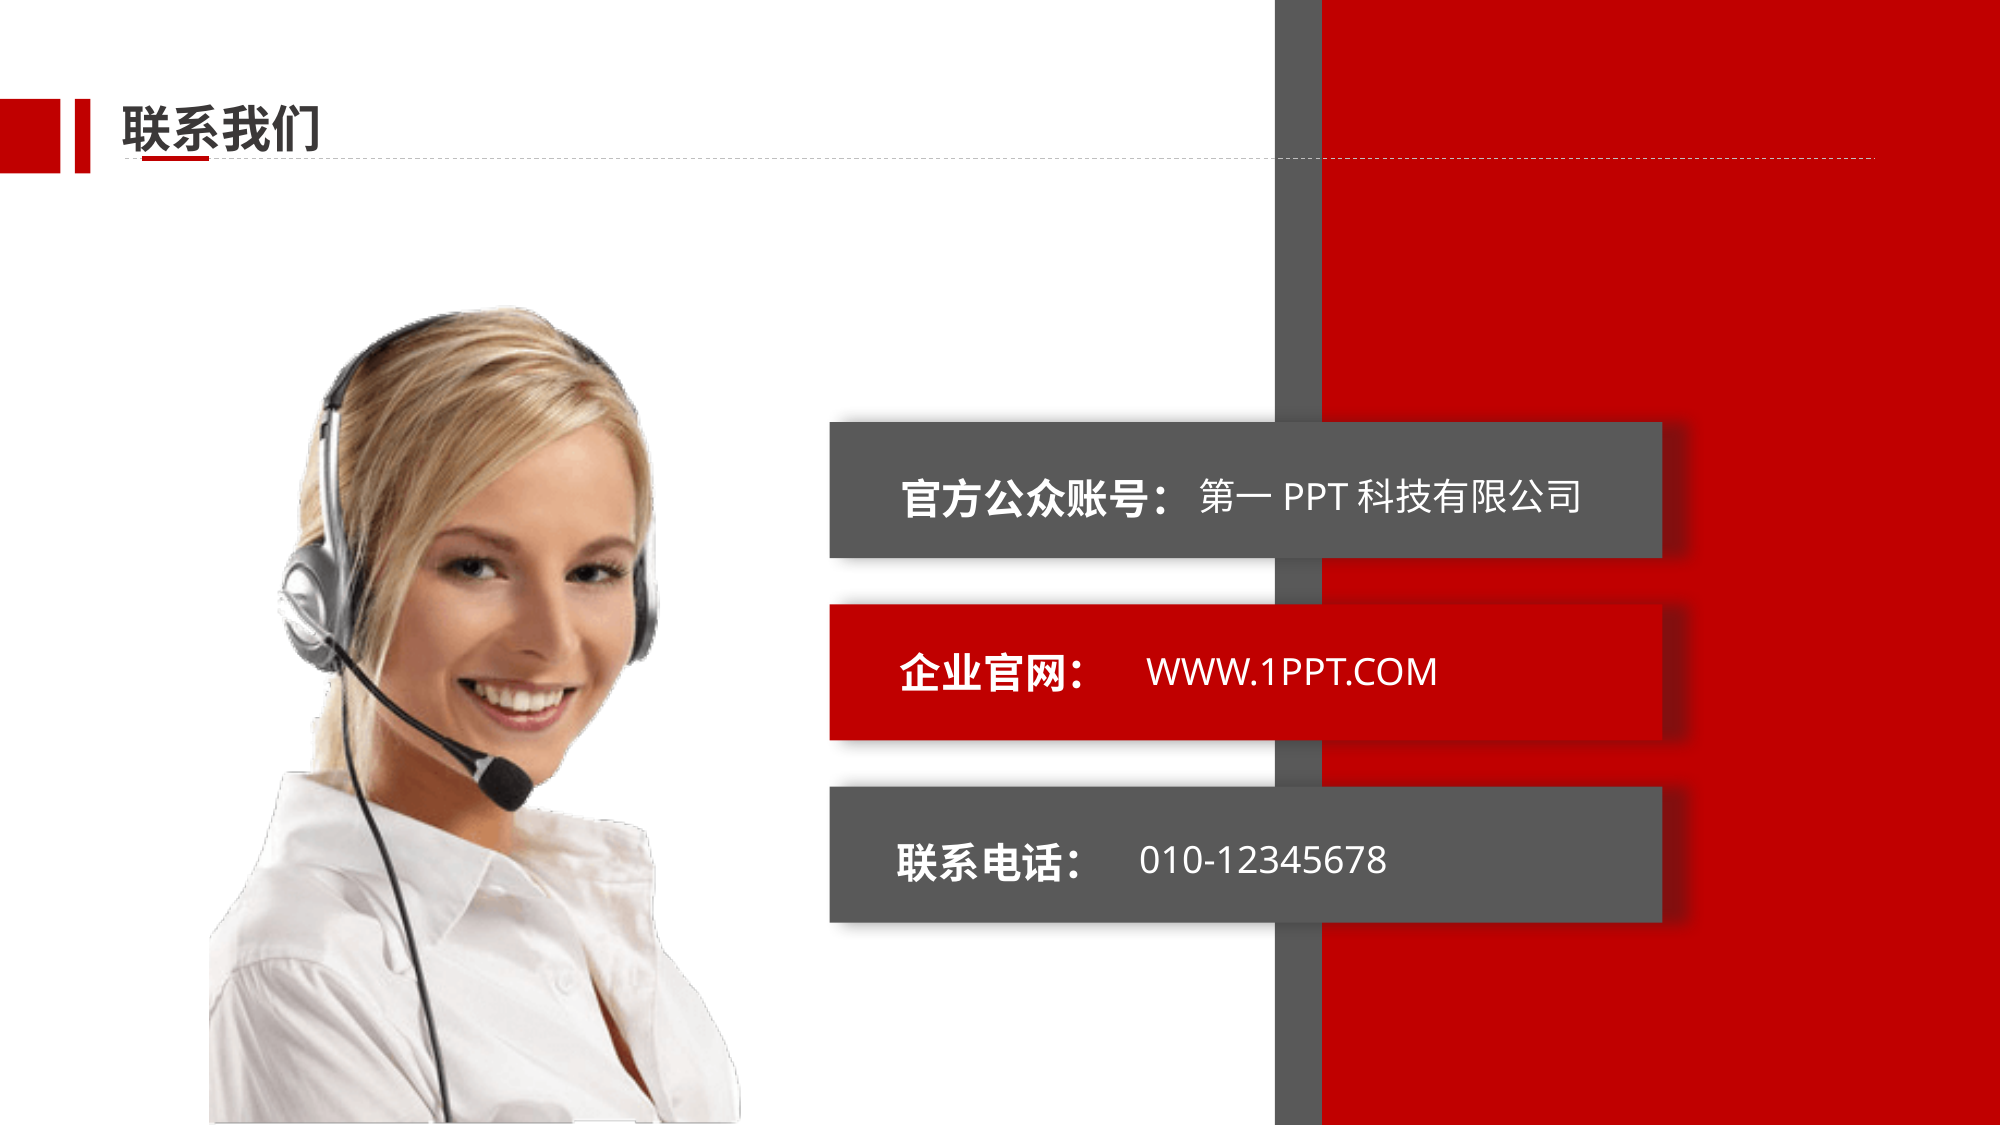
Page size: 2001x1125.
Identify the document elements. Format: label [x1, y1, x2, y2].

text_box [829, 786, 1663, 923]
picture [209, 254, 830, 1125]
text_box [829, 604, 1663, 741]
text_box [829, 422, 1663, 559]
text_box [1274, 0, 2000, 1125]
text_box [0, 72, 1875, 174]
